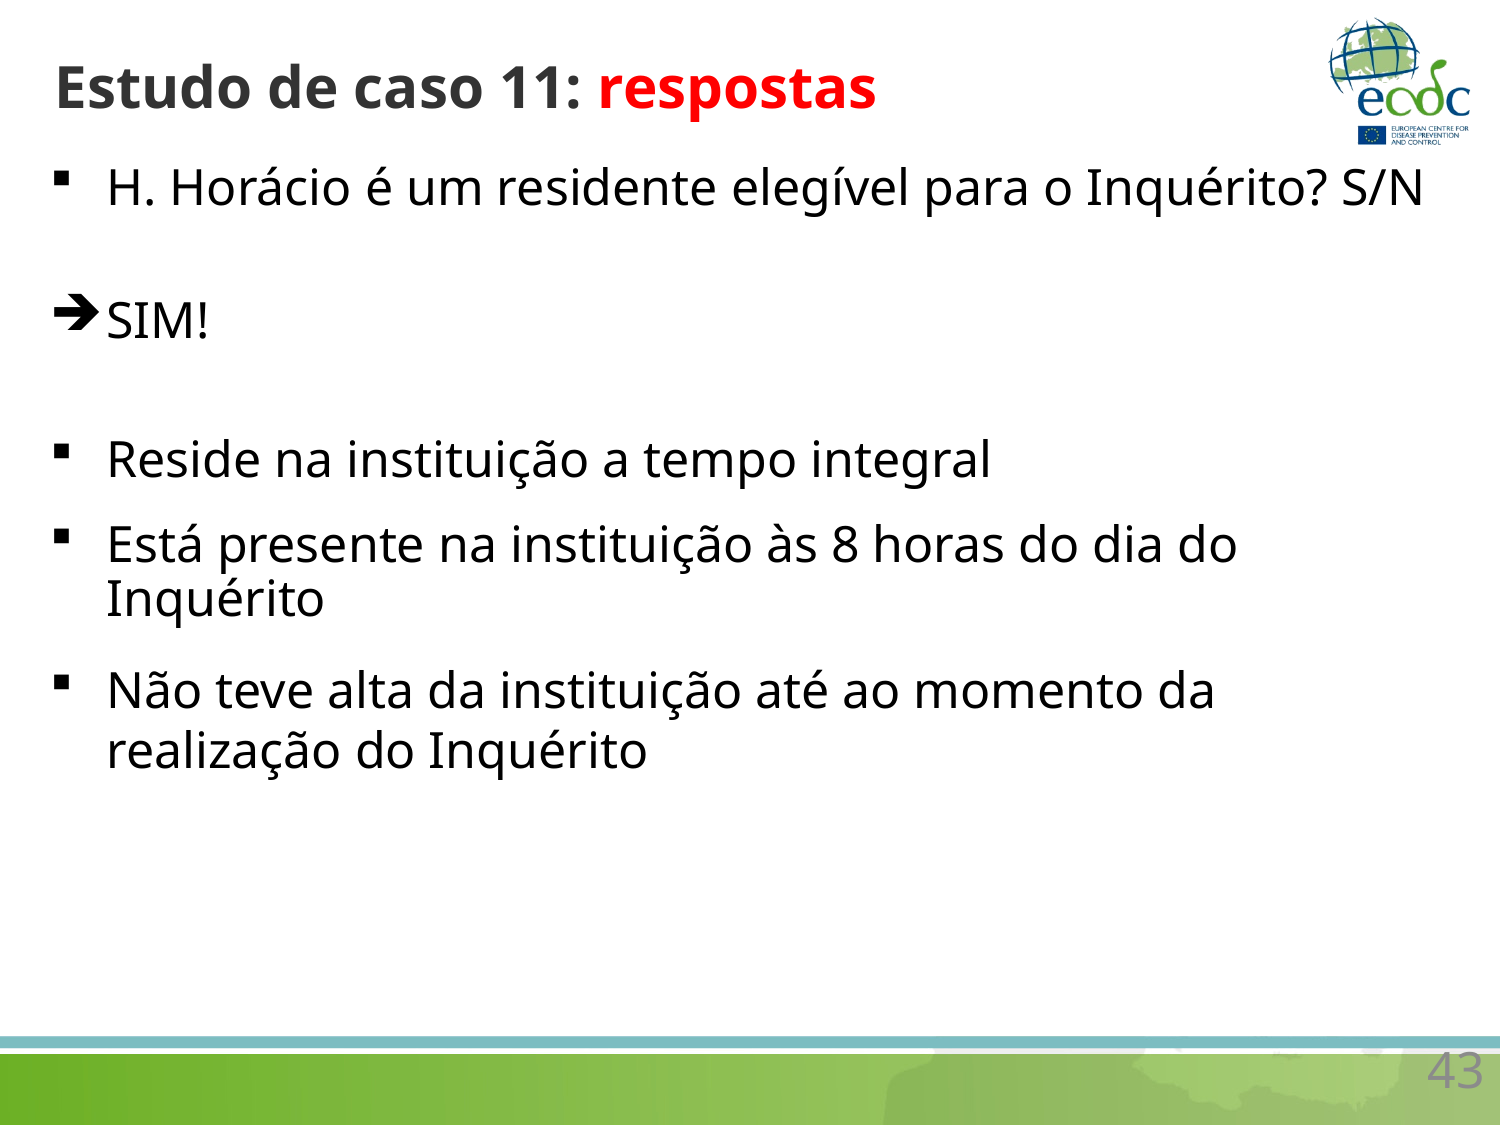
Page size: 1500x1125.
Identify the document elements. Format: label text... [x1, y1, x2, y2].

picture [0, 1036, 1500, 1125]
title Estudo de caso 11: respostas [54, 58, 1405, 152]
slide_number 43 [1149, 1042, 1500, 1103]
list H. Horácio é um residente elegível para o Inquérito? S/N SIM! Reside na instituição a tempo integral Está presente na instituição às 8 horas do dia do Inquérito Não teve alta da instituição até ao momento da realização do Inquérito [49, 166, 1450, 1015]
picture [1328, 17, 1473, 148]
